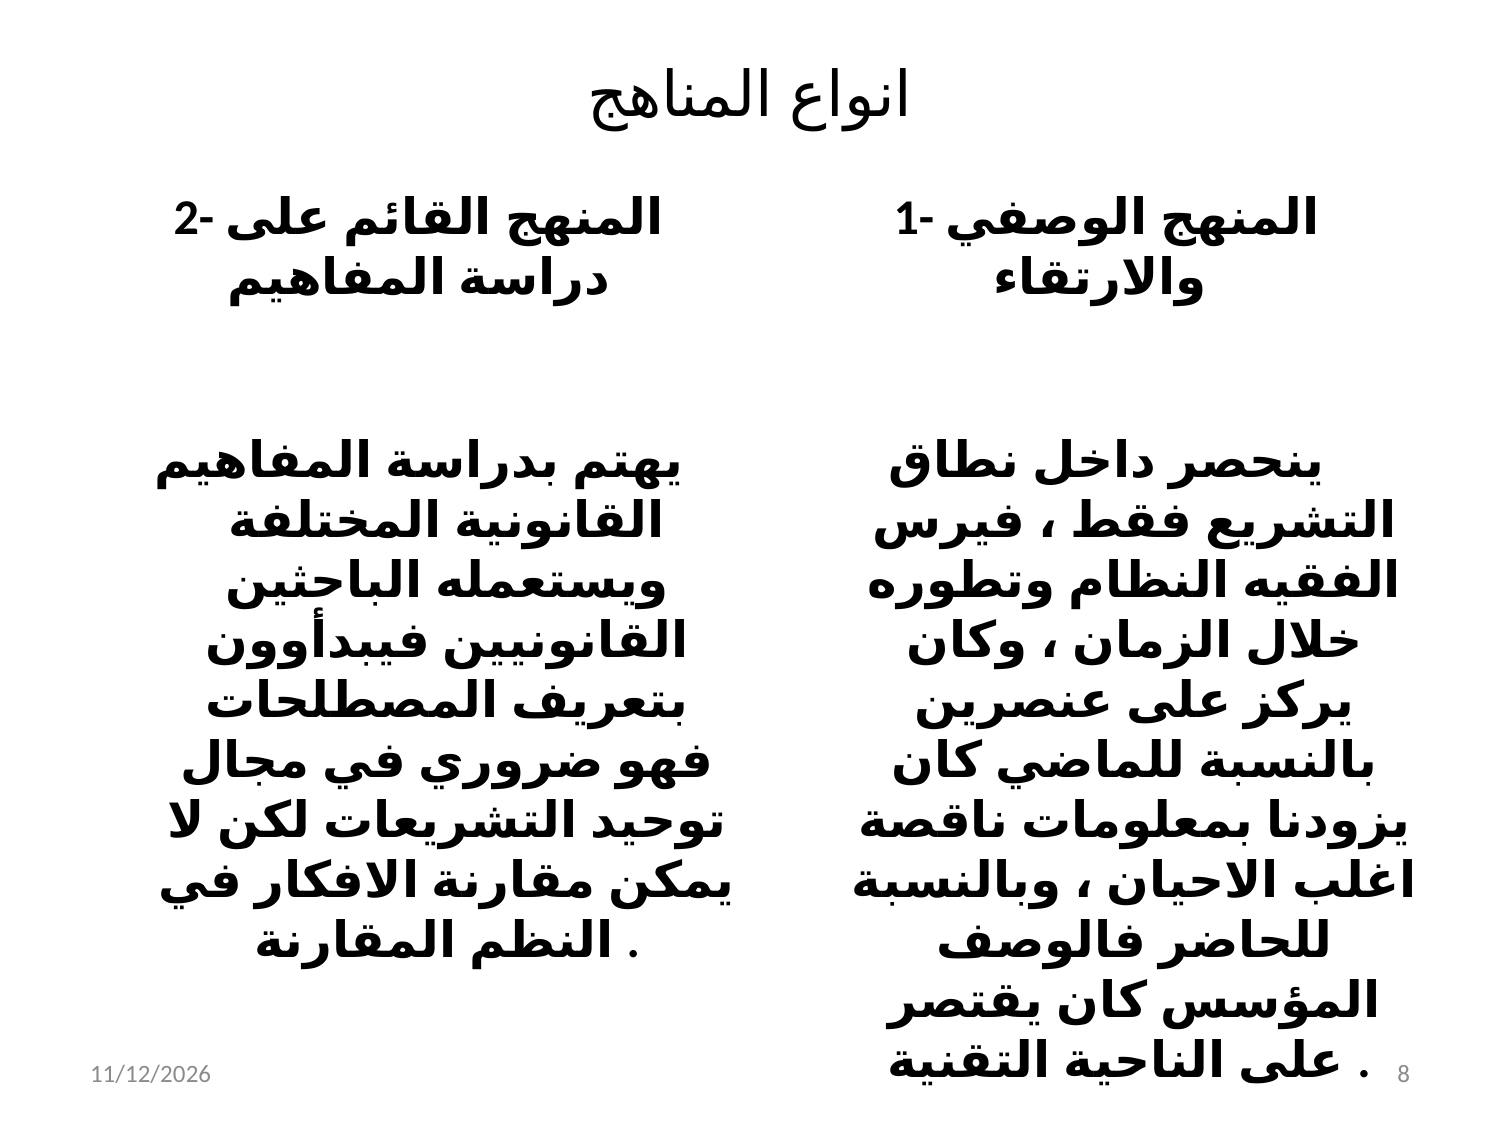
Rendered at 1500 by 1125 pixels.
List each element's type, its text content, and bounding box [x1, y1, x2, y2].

list 1- المنهج الوصفي والارتقاء [774, 162, 1438, 313]
slide_number 8 [1074, 1042, 1425, 1103]
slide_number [75, 1042, 425, 1103]
list يهتم بدراسة المفاهيم القانونية المختلفة ويستعمله الباحثين القانونيين فيبدأوون بتعريف المصطلحات فهو ضروري في مجال توحيد التشريعات لكن لا يمكن مقارنة الافكار في النظم المقارنة . [87, 350, 751, 1005]
list 2- المنهج القائم على دراسة المفاهيم [87, 162, 751, 313]
title انواع المناهج [549, 45, 950, 138]
list ينحصر داخل نطاق التشريع فقط ، فيرس الفقيه النظام وتطوره خلال الزمان ، وكان يركز على عنصرين بالنسبة للماضي كان يزودنا بمعلومات ناقصة اغلب الاحيان ، وبالنسبة للحاضر فالوصف المؤسس كان يقتصر على الناحية التقنية . [774, 350, 1438, 1005]
